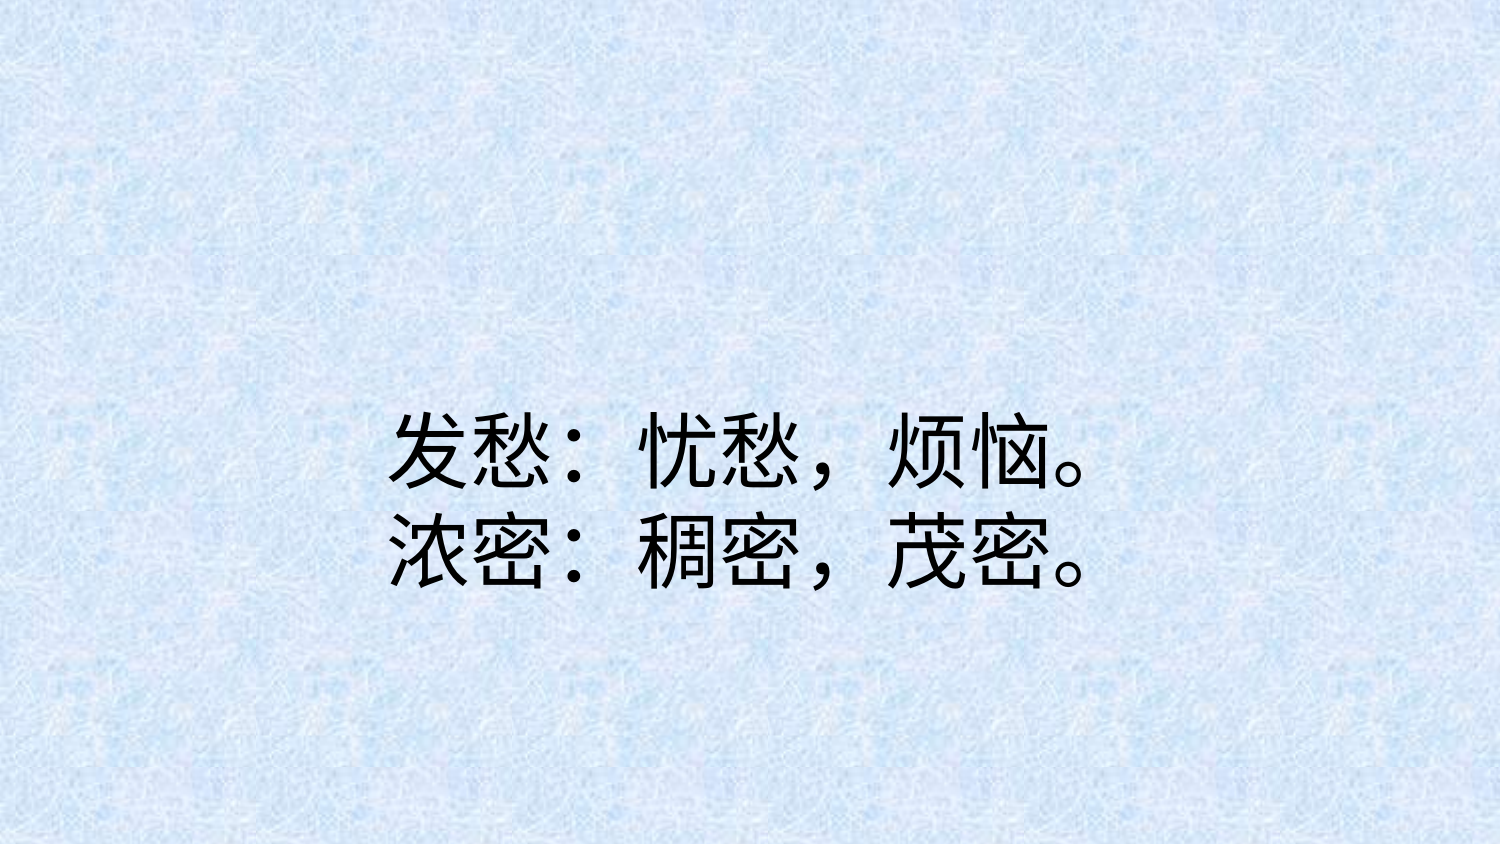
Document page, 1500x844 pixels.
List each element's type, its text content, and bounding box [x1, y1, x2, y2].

text_box 发愁：忧愁，烦恼。 浓密：稠密，茂密。 [371, 391, 1156, 607]
picture [0, 0, 1500, 844]
